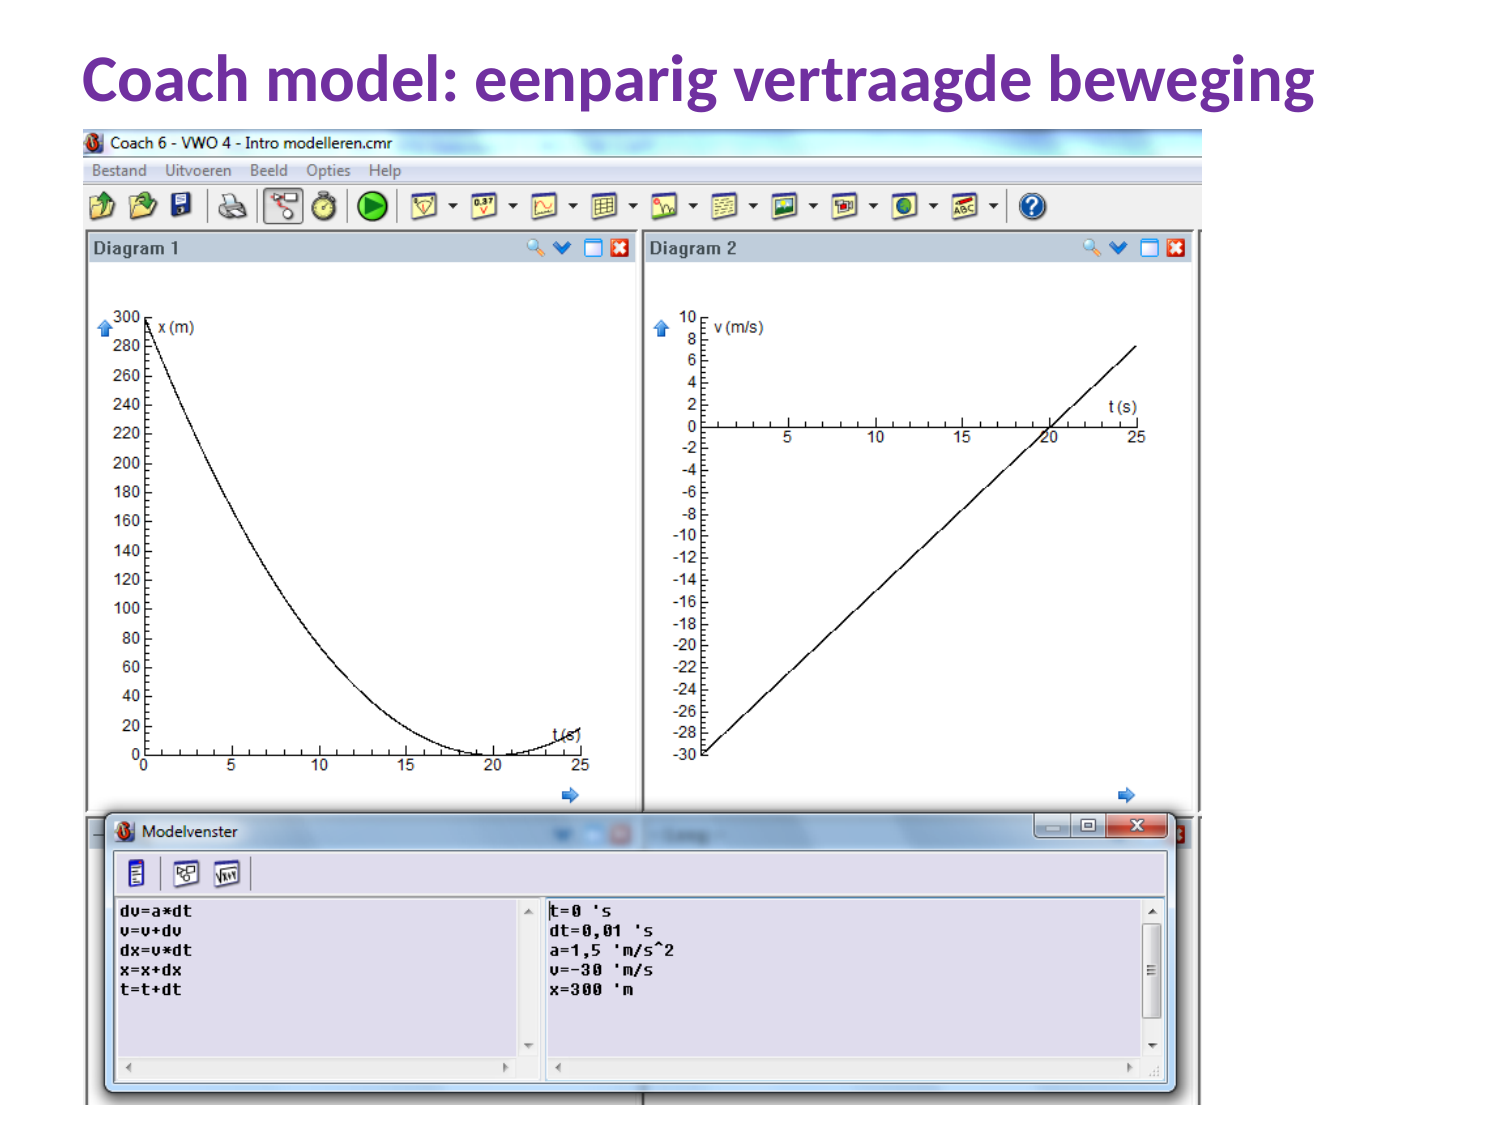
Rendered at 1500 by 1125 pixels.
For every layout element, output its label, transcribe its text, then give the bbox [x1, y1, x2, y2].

title Coach model: eenparig vertraagde beweging [67, 26, 1466, 125]
picture [83, 129, 1202, 1105]
